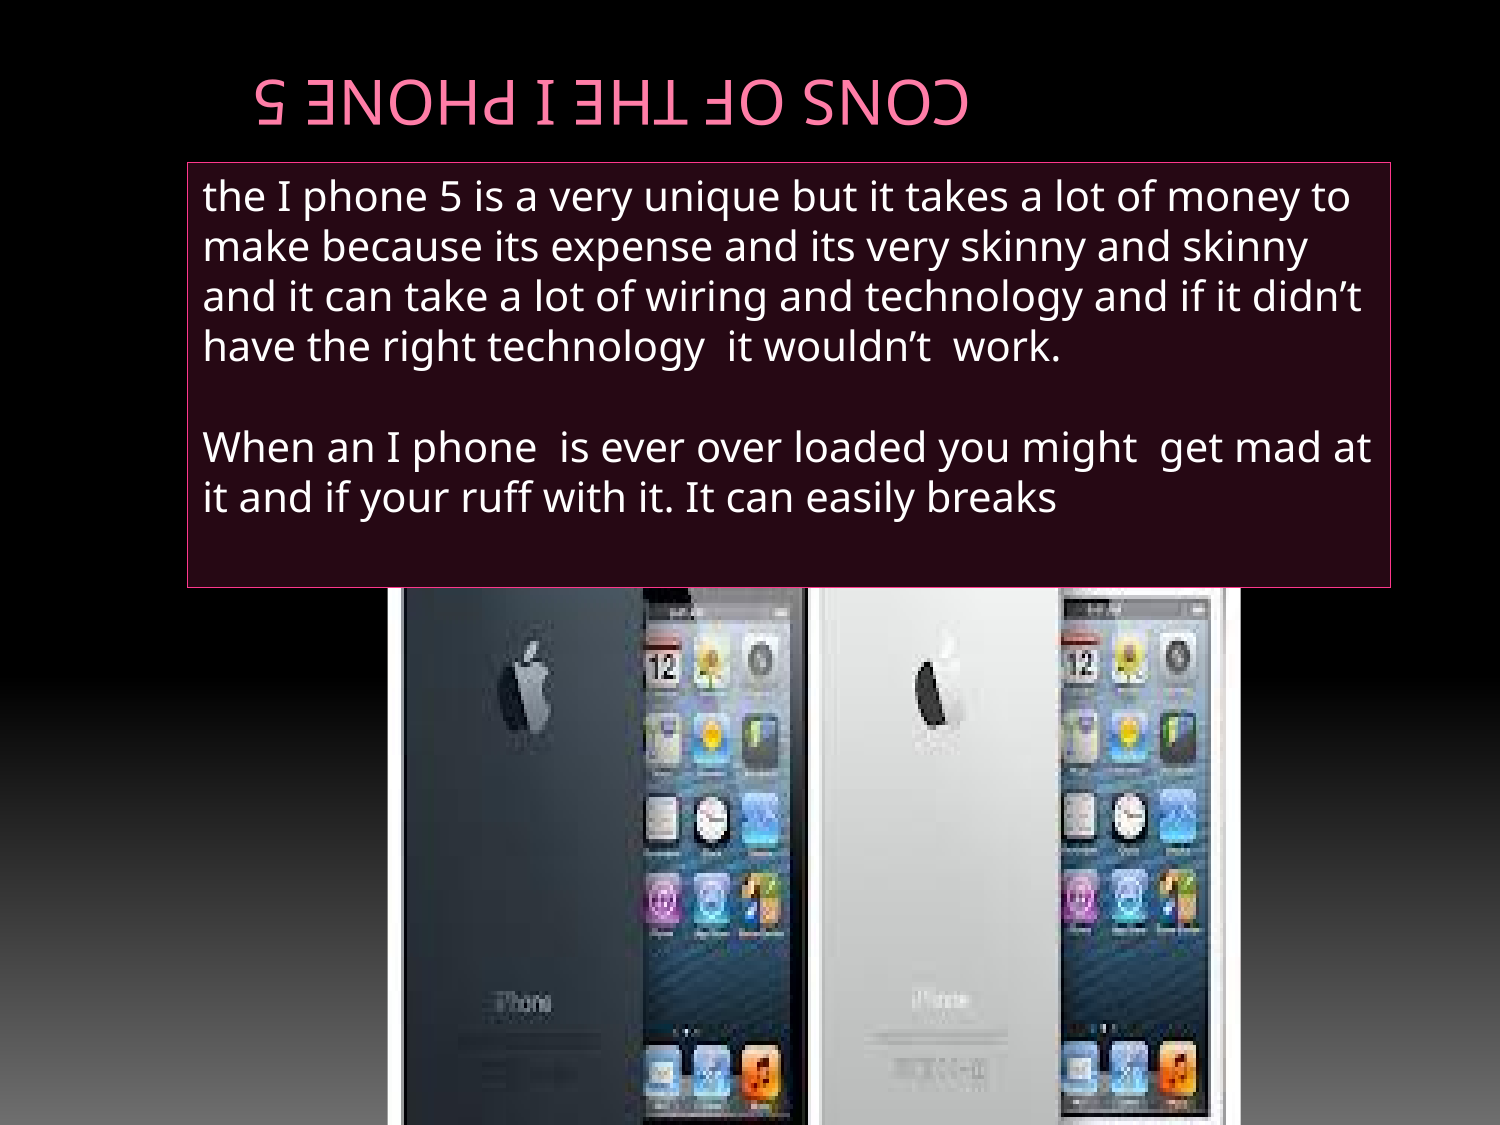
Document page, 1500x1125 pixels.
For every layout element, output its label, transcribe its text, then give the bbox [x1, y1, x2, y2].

picture [387, 587, 1241, 1125]
list the I phone 5 is a very unique but it takes a lot of money to make because its expense and its very skinny and skinny and it can take a lot of wiring and technology and if it didn’t have the right technology it wouldn’t work. When an I phone is ever over loaded you might get mad at it and if your ruff with it. It can easily breaks [187, 162, 1391, 588]
title Cons of the I phone 5 [237, 0, 1288, 150]
